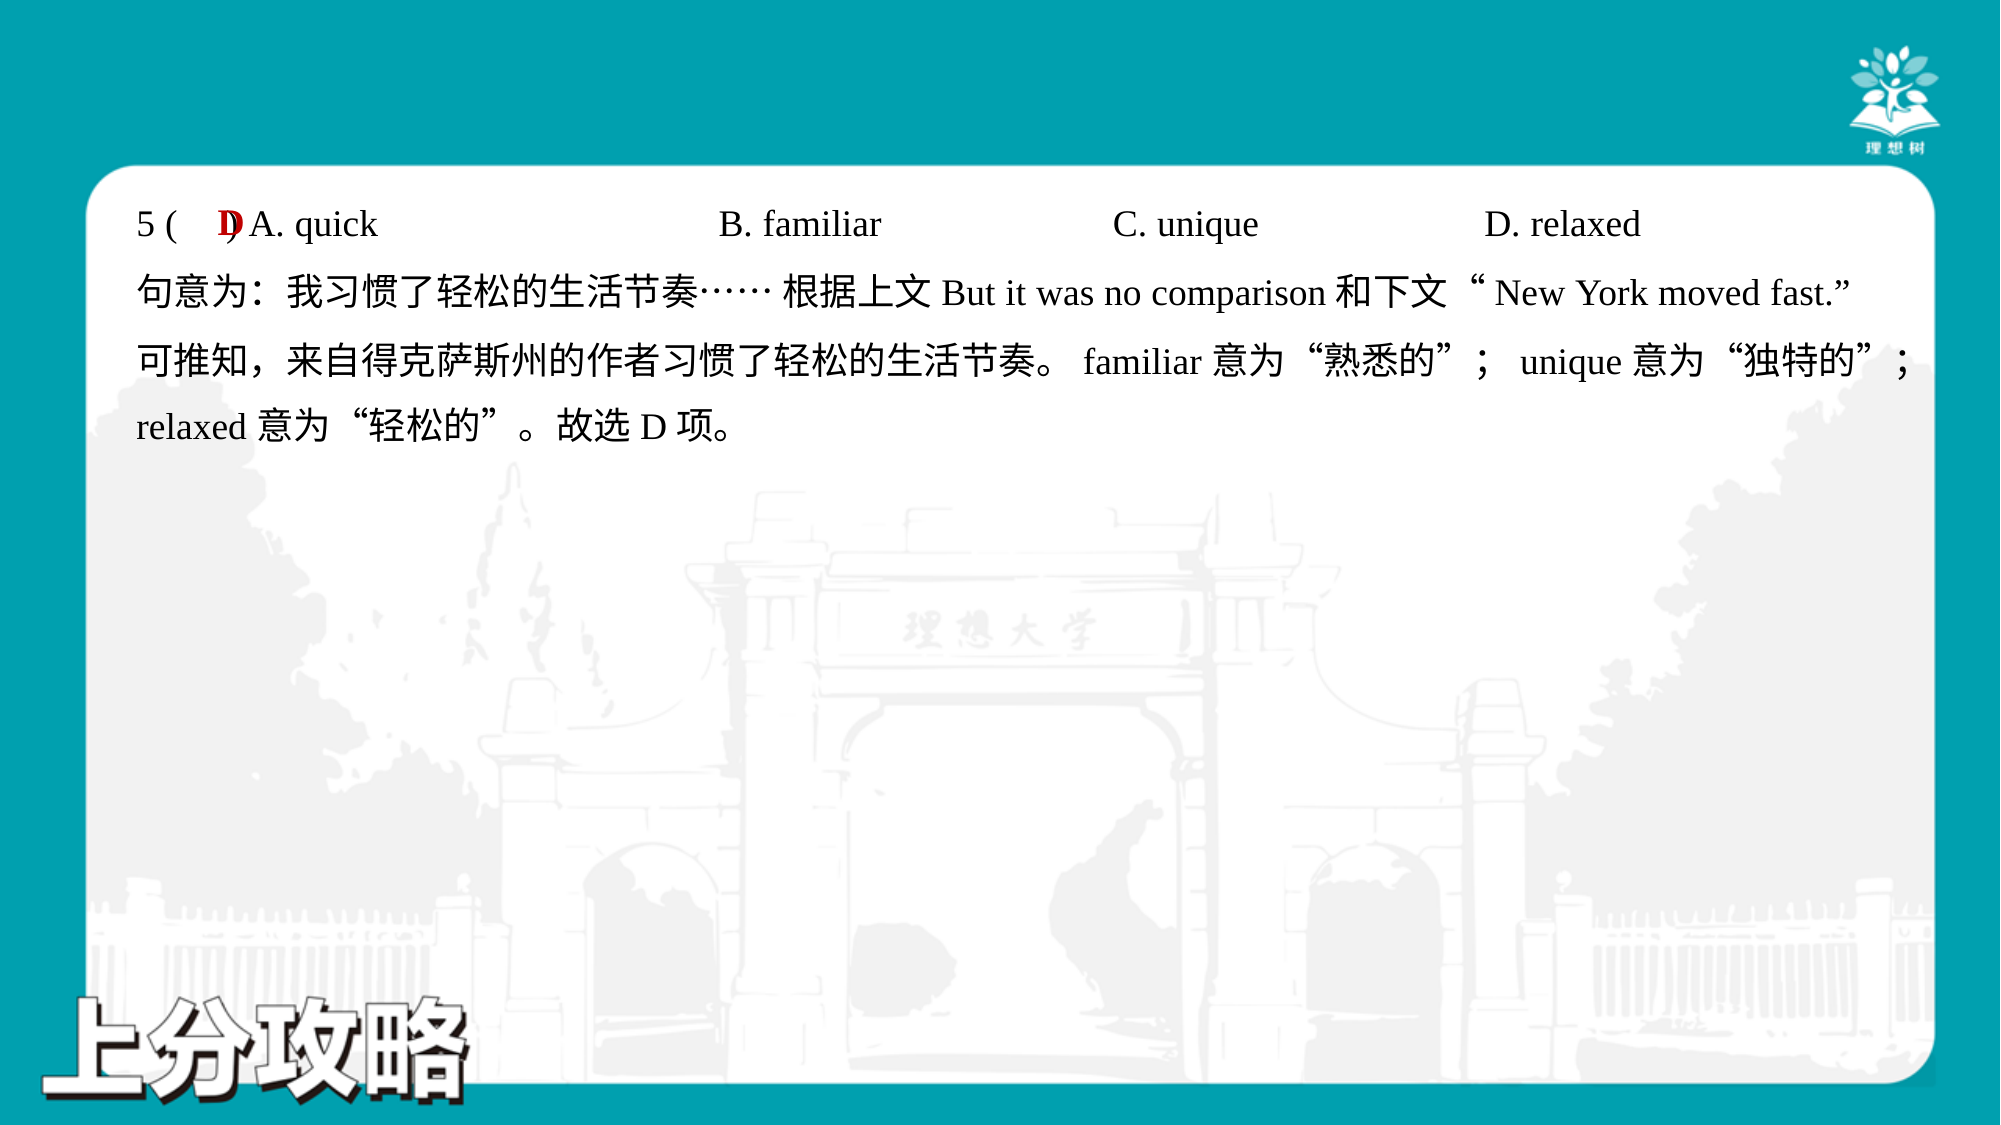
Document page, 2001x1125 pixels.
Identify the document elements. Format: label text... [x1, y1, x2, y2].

text_box 5 ( ) A. quick B. familiar C. unique D. relaxed [136, 176, 1865, 237]
text_box D [204, 176, 259, 236]
text_box 句意为：我习惯了轻松的生活节奏…… 根据上文But it was no comparison和下文“New York moved fast.” 可推知，来自得克萨斯州的作者习惯了轻松的生活节奏。familiar意为“熟悉的”；unique意为“独特的”； relaxed意为“轻松的”。故选D项。 [136, 244, 1865, 441]
picture [0, 0, 2000, 1125]
